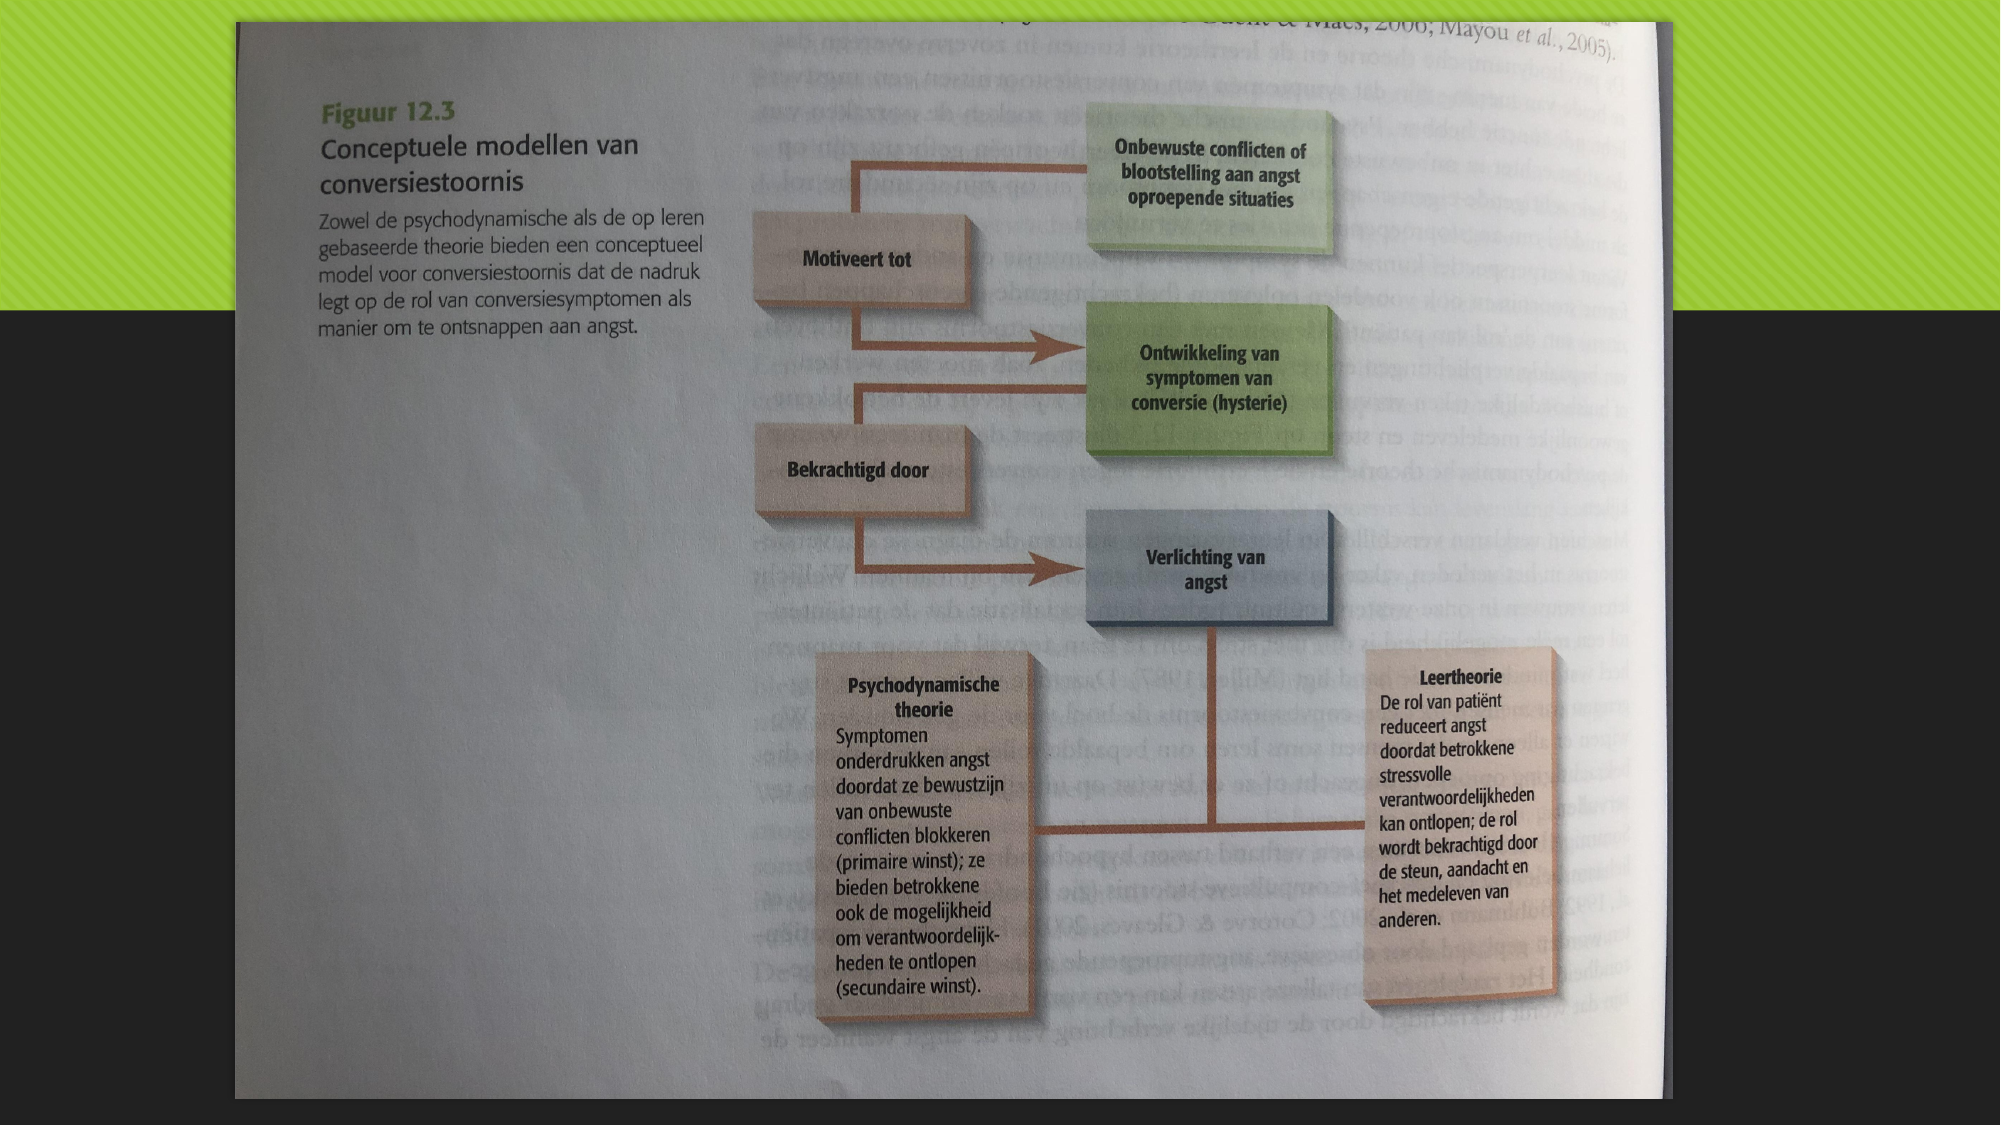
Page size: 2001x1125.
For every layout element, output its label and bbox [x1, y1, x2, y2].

picture [237, 23, 414, 1099]
list [414, 0, 1493, 1125]
picture [1493, 23, 1672, 1099]
